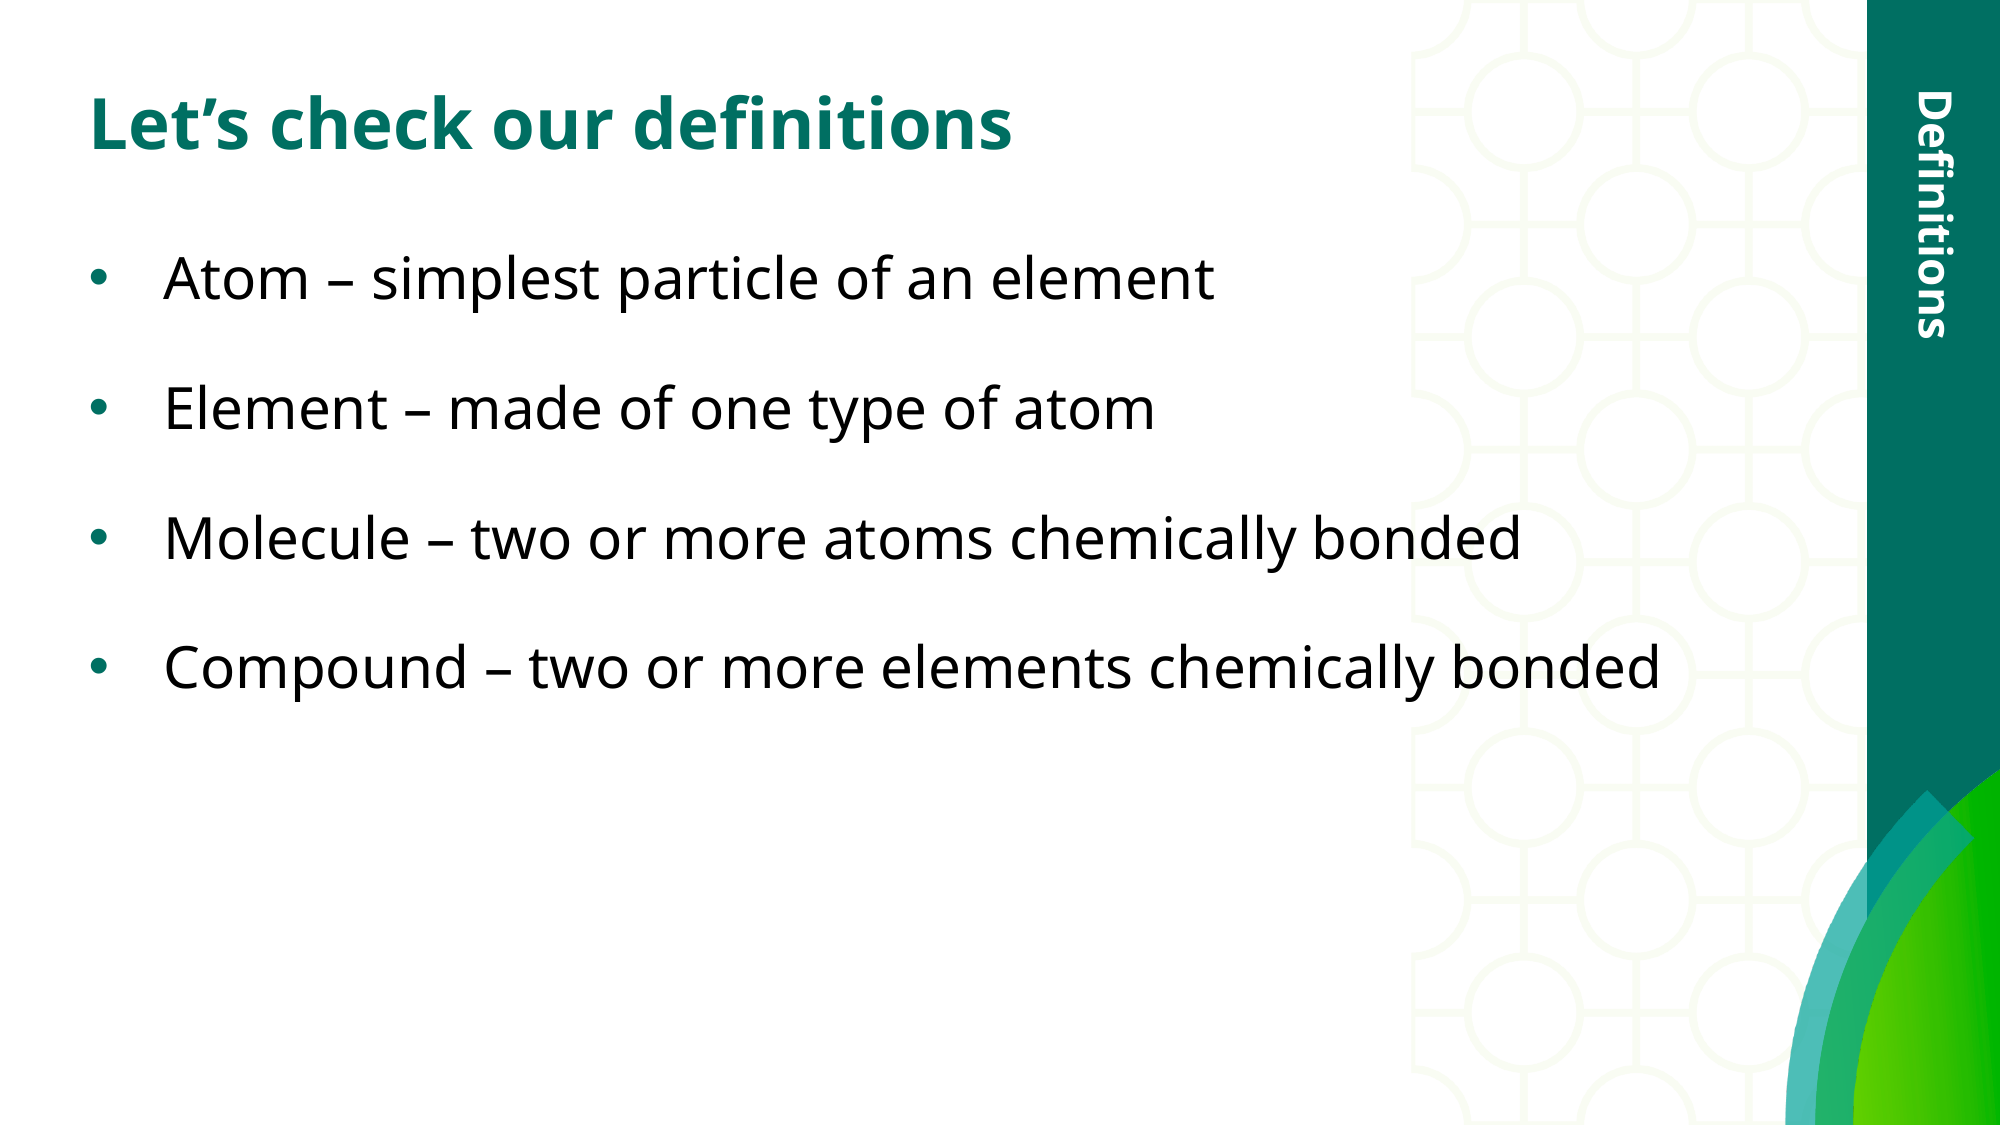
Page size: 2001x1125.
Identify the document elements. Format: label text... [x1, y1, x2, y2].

title Let’s check our definitions [88, 88, 1743, 161]
list Atom – simplest particle of an element Element – made of one type of atom Molecule – two or more atoms chemically bonded Compound – two or more elements chemically bonded [88, 206, 1743, 1034]
text_box Definitions [1867, 88, 2000, 768]
picture [1411, 0, 2001, 1125]
